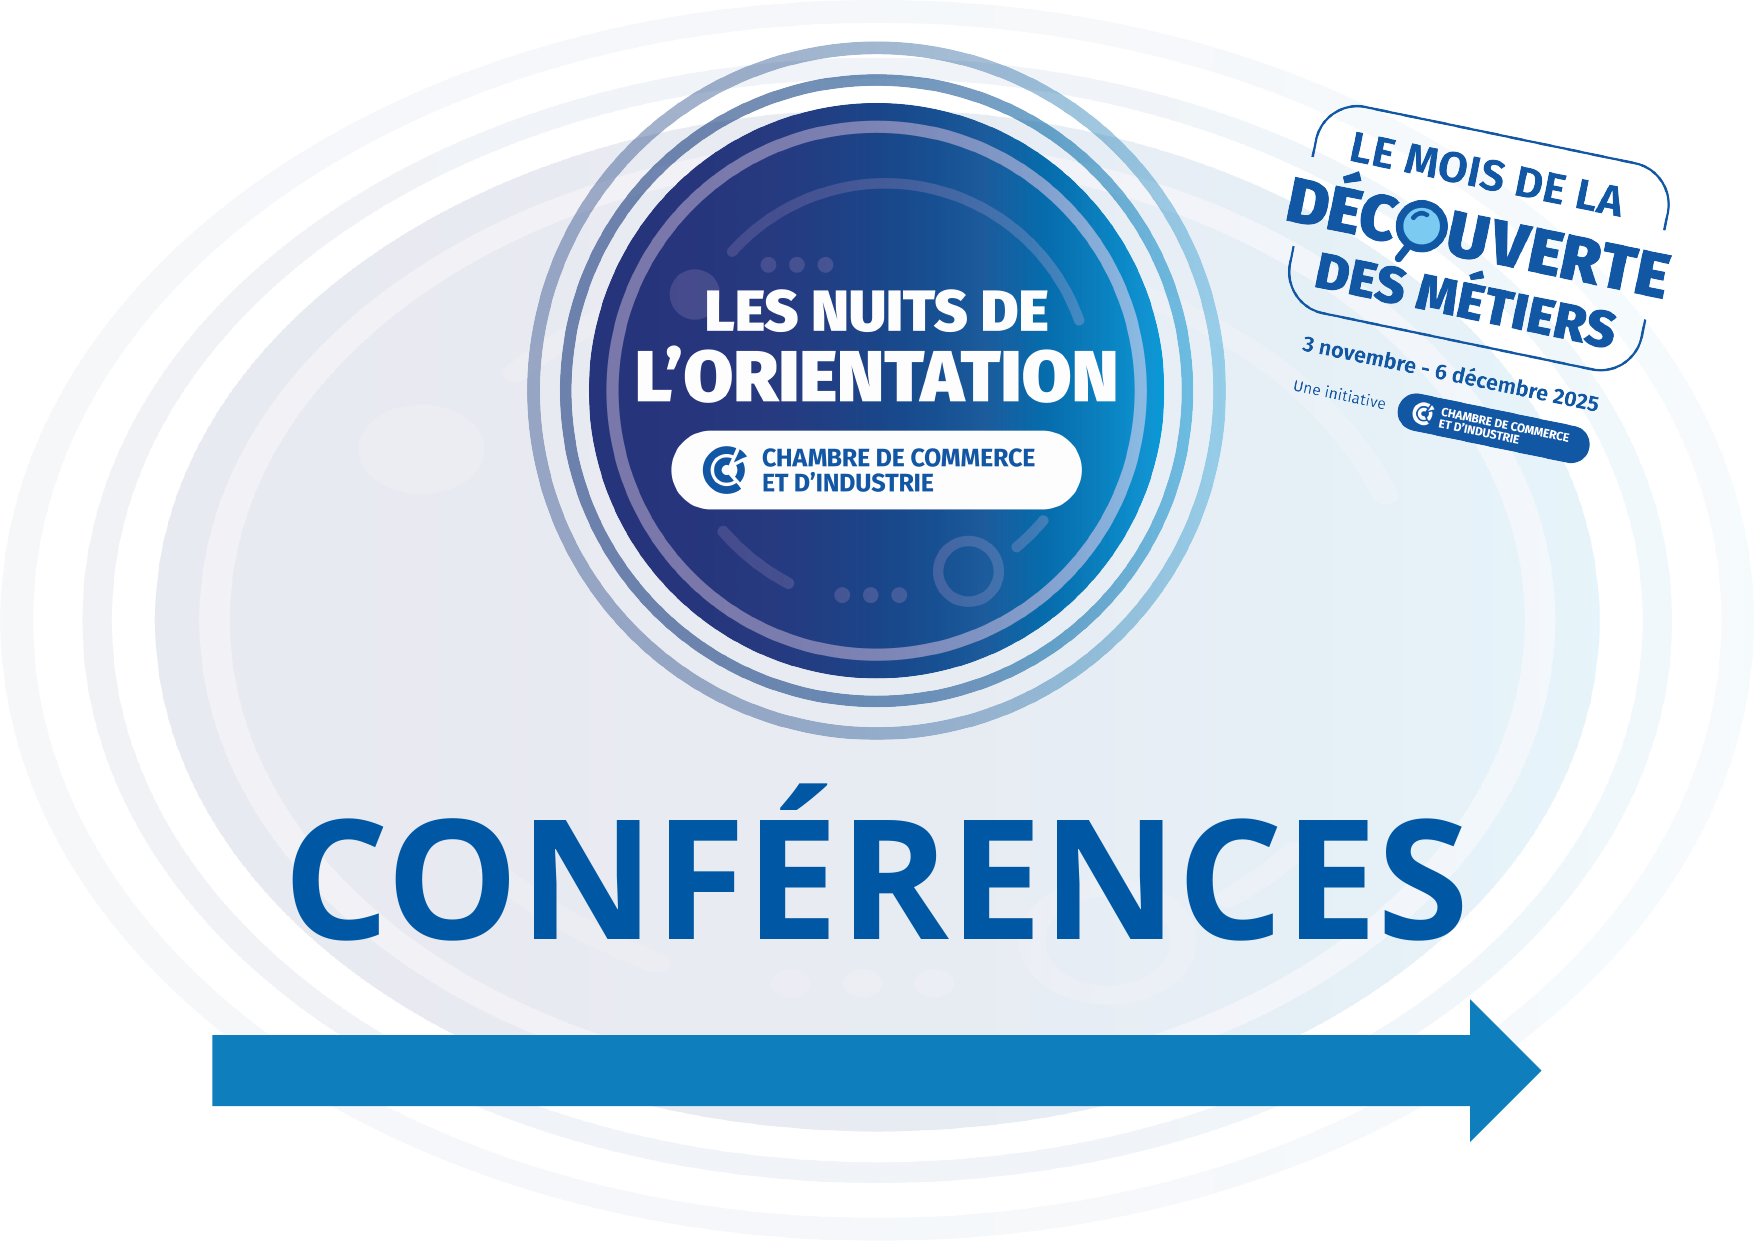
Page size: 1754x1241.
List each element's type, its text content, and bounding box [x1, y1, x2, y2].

picture [527, 41, 1227, 740]
text_box CONFÉRENCES [168, 765, 1586, 981]
picture [1250, 95, 1688, 474]
text_box [211, 996, 1543, 1145]
